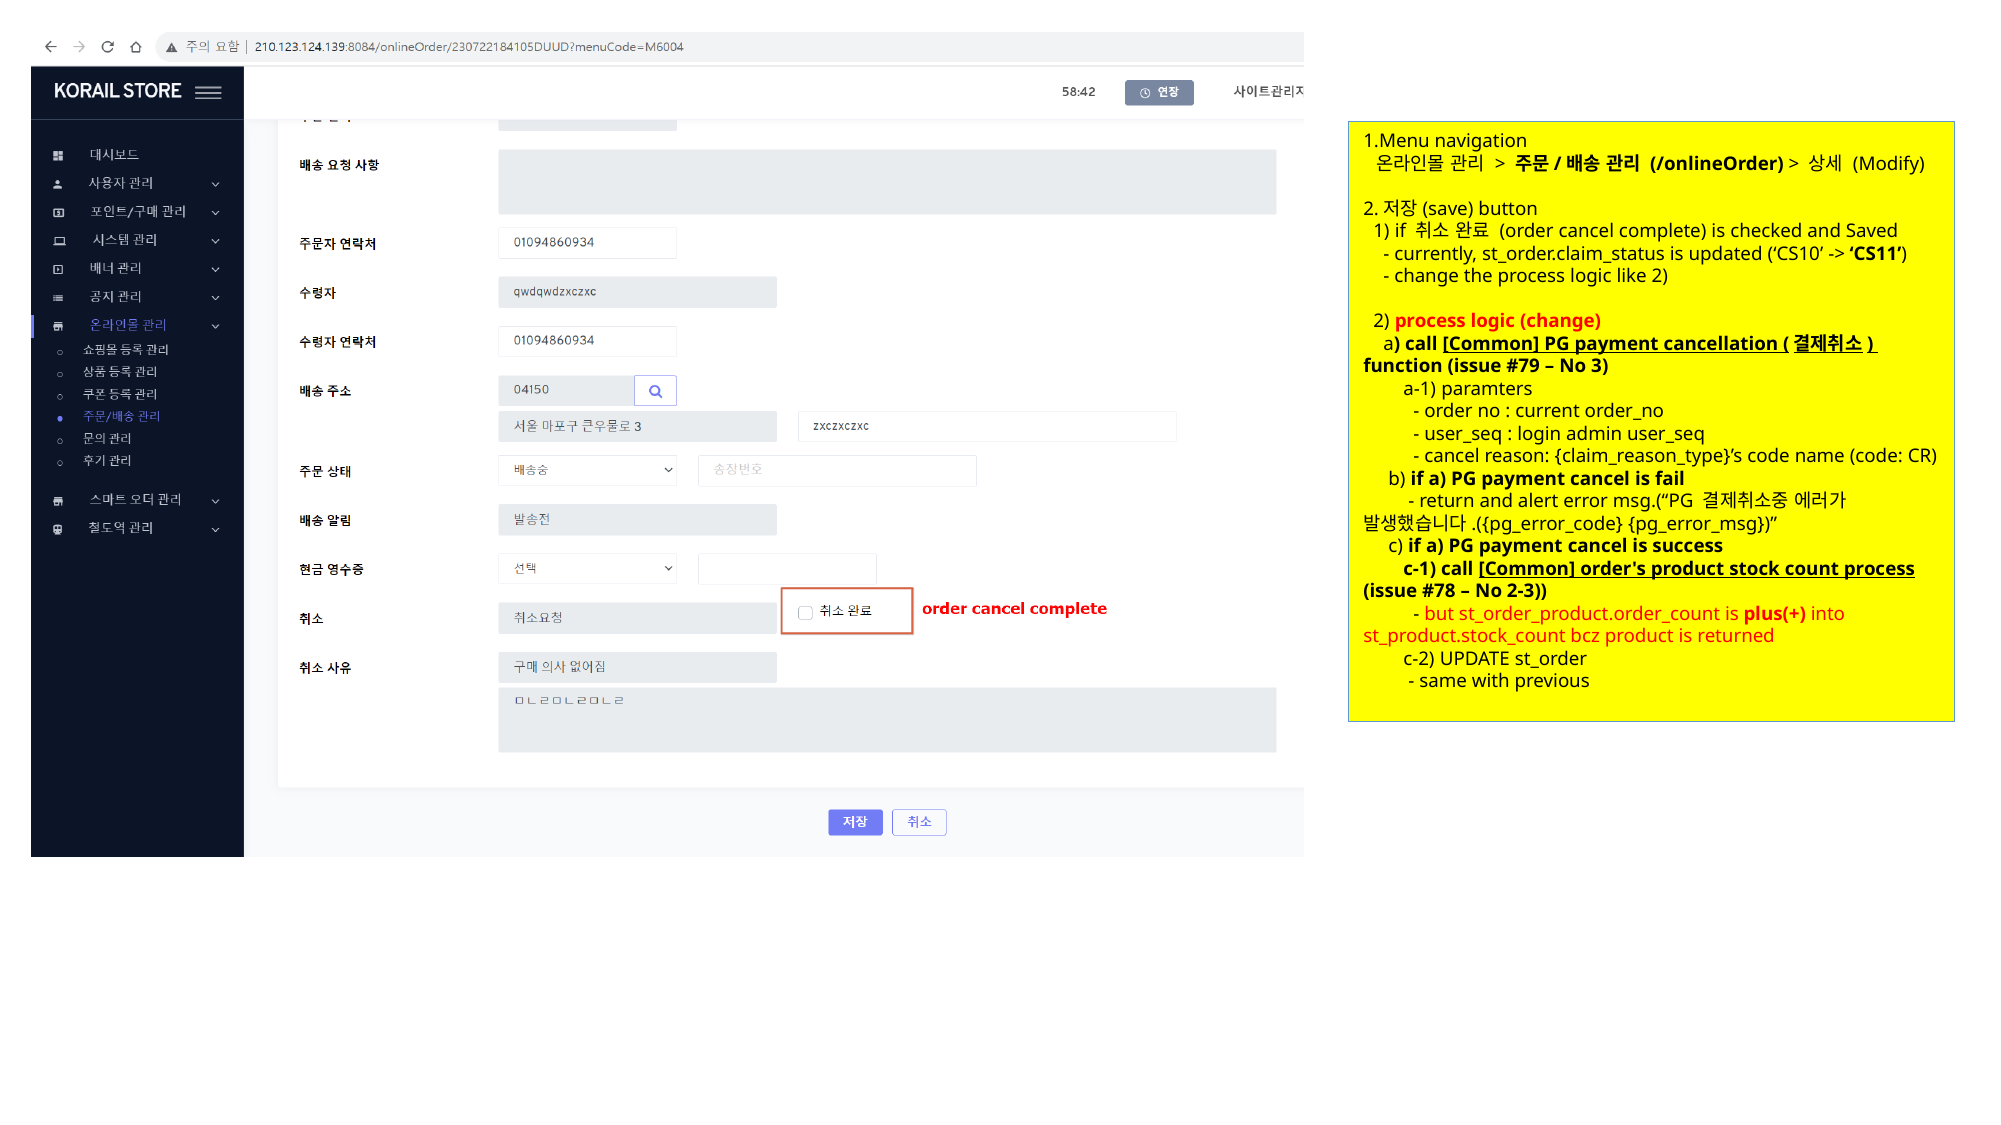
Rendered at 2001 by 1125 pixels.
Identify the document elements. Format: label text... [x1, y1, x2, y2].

picture [31, 32, 1304, 857]
text_box 1.Menu navigation 온라인몰 관리 > 주문/배송 관리 (/onlineOrder) > 상세 (Modify) 2.저장(save) button 1) if 취소 완료 (order cancel complete) is checked and Saved - currently, st_order.claim_status is updated (‘CS10’ -> ‘CS11’) - change the process logic like 2) 2) process logic (change) a) call [Common] PG payment cancellation (결제취소) function (issue #79 – No 3) a-1) paramters - order no : current order_no - user_seq : login admin user_seq - cancel reason: {claim_reason_type}’s code name (code: CR) b) if a) PG payment cancel is fail - return and alert error msg.(“PG 결제취소중 에러가 발생했습니다.({pg_error_code} {pg_error_msg})” c) if a) PG payment cancel is success c-1) call [Common] order's product stock count process (issue #78 – No 2-3)) - but st_order_product.order_count is plus(+) into st_product.stock_count bcz product is returned c-2) UPDATE st_order - same with previous [1348, 121, 1955, 722]
